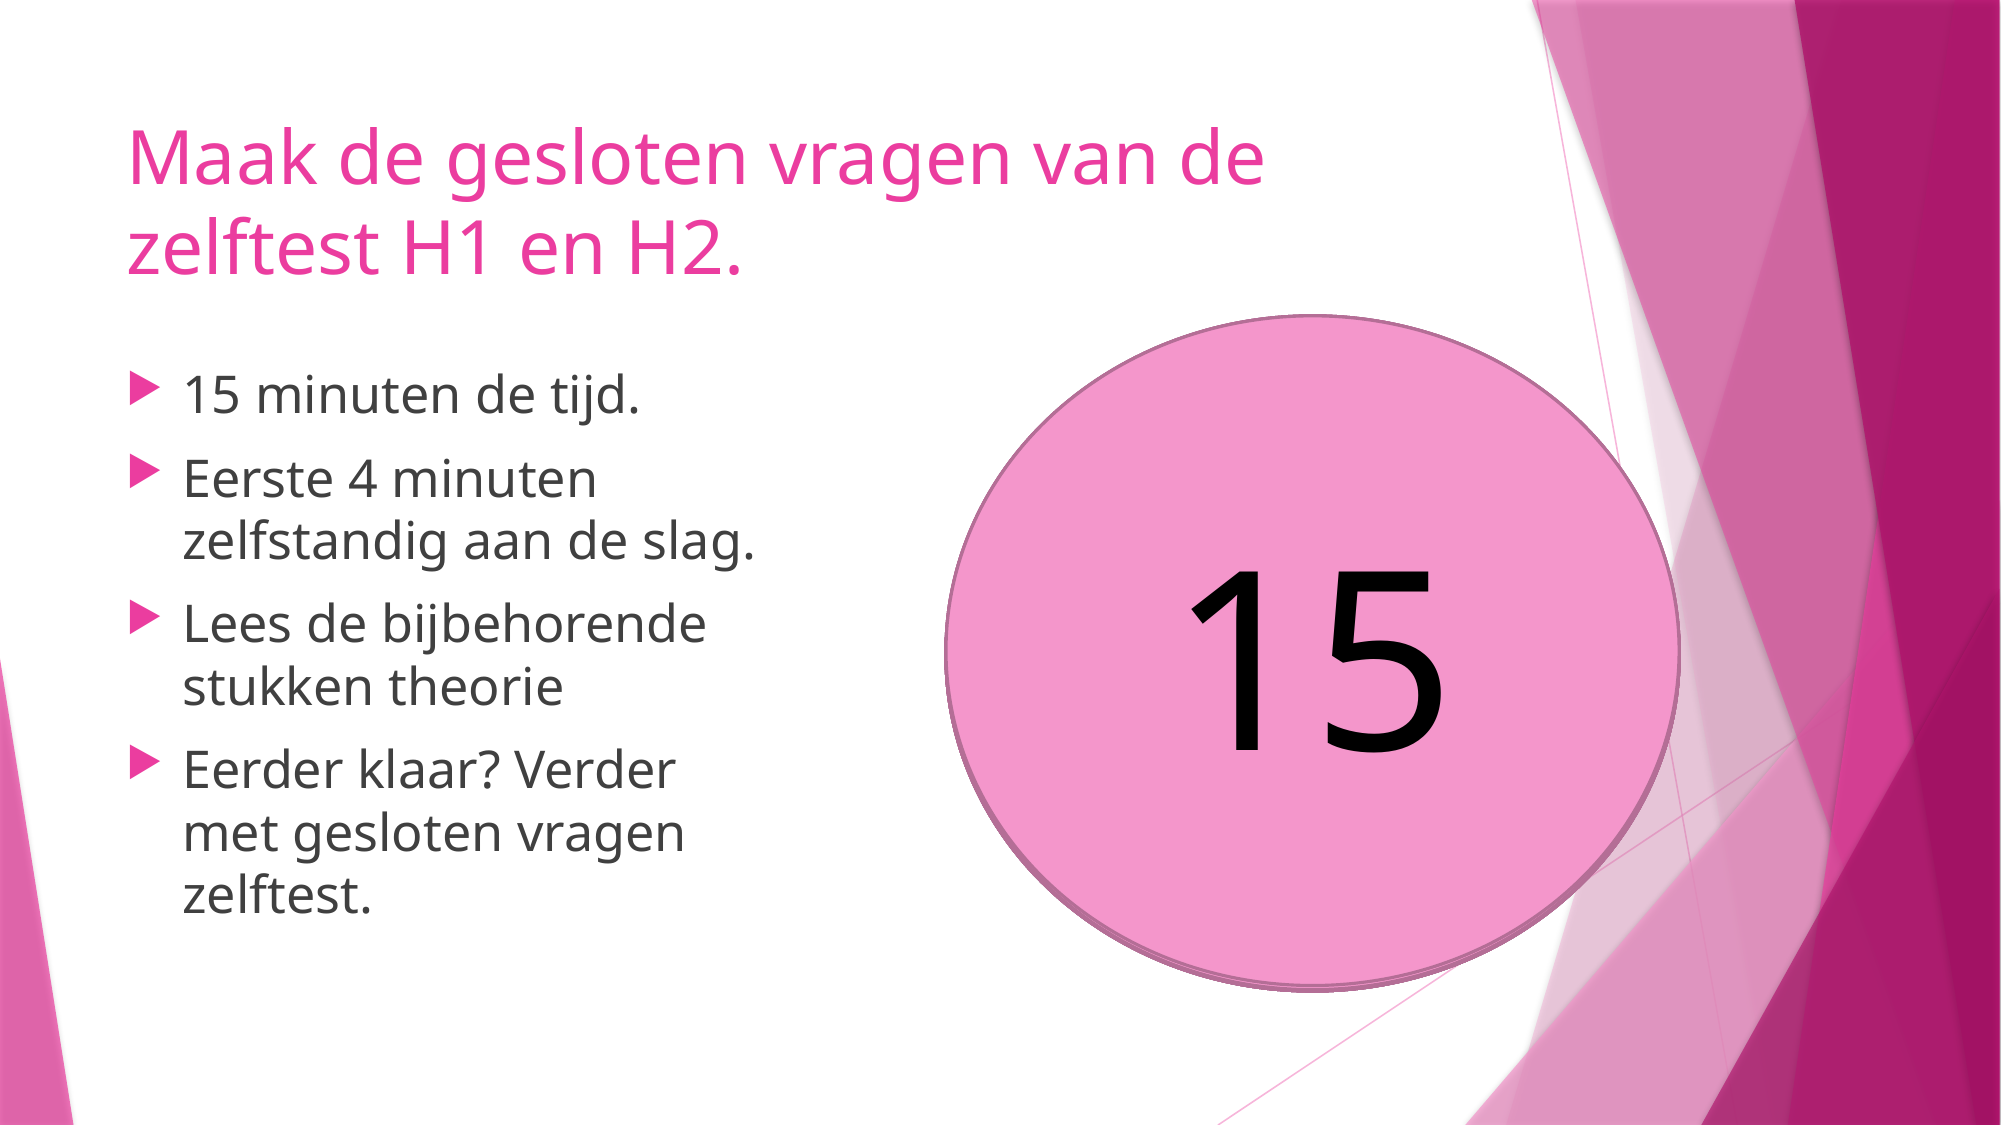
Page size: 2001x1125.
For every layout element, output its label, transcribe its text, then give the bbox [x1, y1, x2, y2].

list 15 minuten de tijd. Eerste 4 minuten zelfstandig aan de slag. Lees de bijbehorende stukken theorie Eerder klaar? Verder met gesloten vragen zelftest. [111, 354, 774, 992]
text_box 15 [944, 314, 1681, 988]
title Maak de gesloten vragen van de zelftest H1 en H2. [111, 101, 1522, 319]
text_box 14 [951, 715, 1675, 992]
